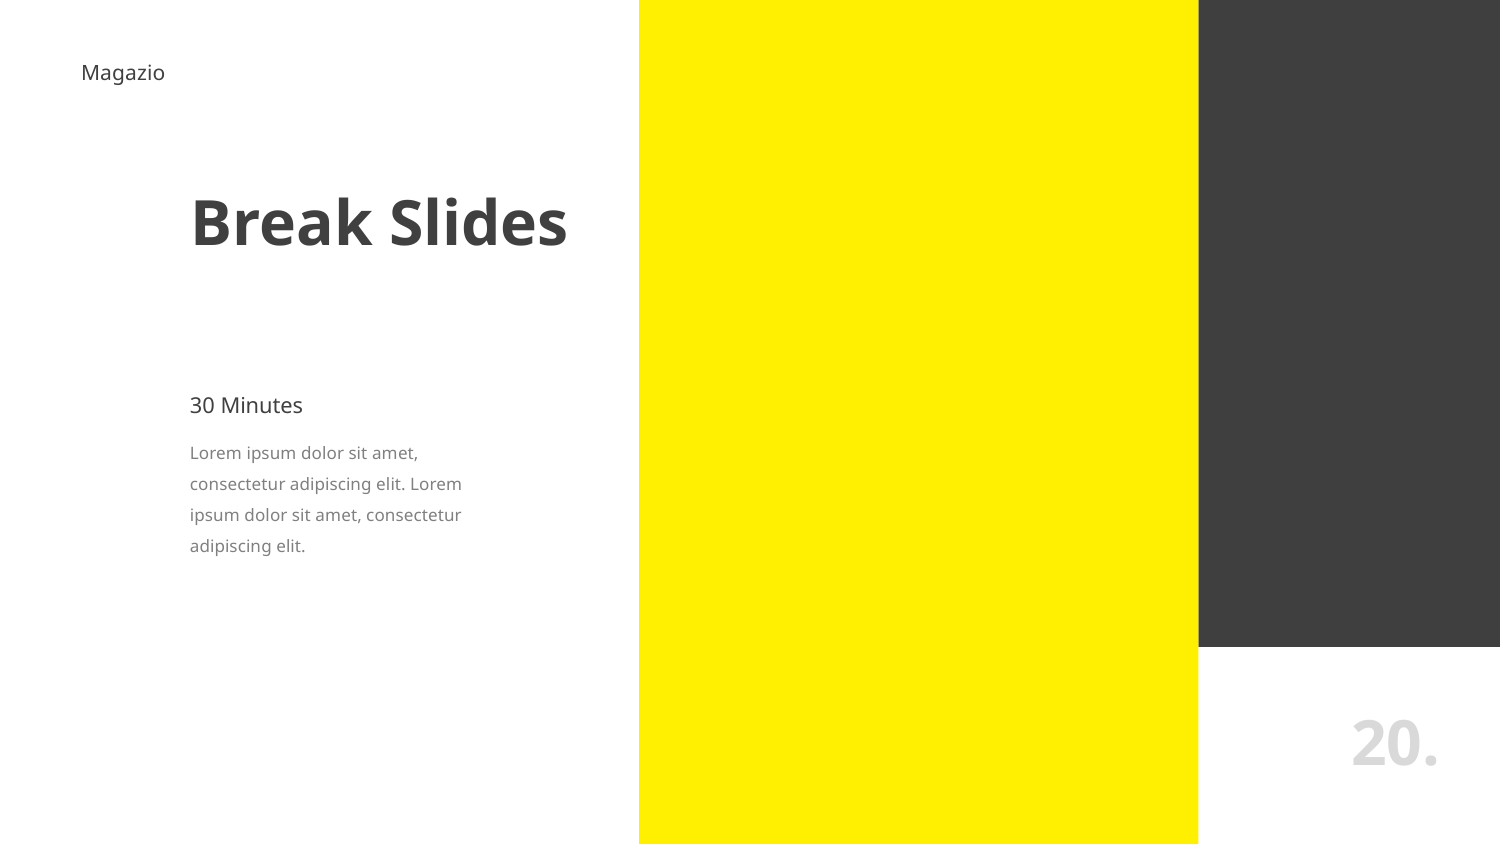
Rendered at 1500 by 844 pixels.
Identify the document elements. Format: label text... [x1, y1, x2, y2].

text_box 30 Minutes [175, 371, 525, 424]
text_box 20. [1336, 695, 1500, 786]
text_box Lorem ipsum dolor sit amet, consectetur adipiscing elit. Lorem ipsum dolor sit amet, consectetur adipiscing elit. [175, 424, 525, 563]
text_box Magazio [66, 52, 257, 93]
picture [638, 0, 1199, 844]
text_box Break Slides [175, 175, 638, 266]
